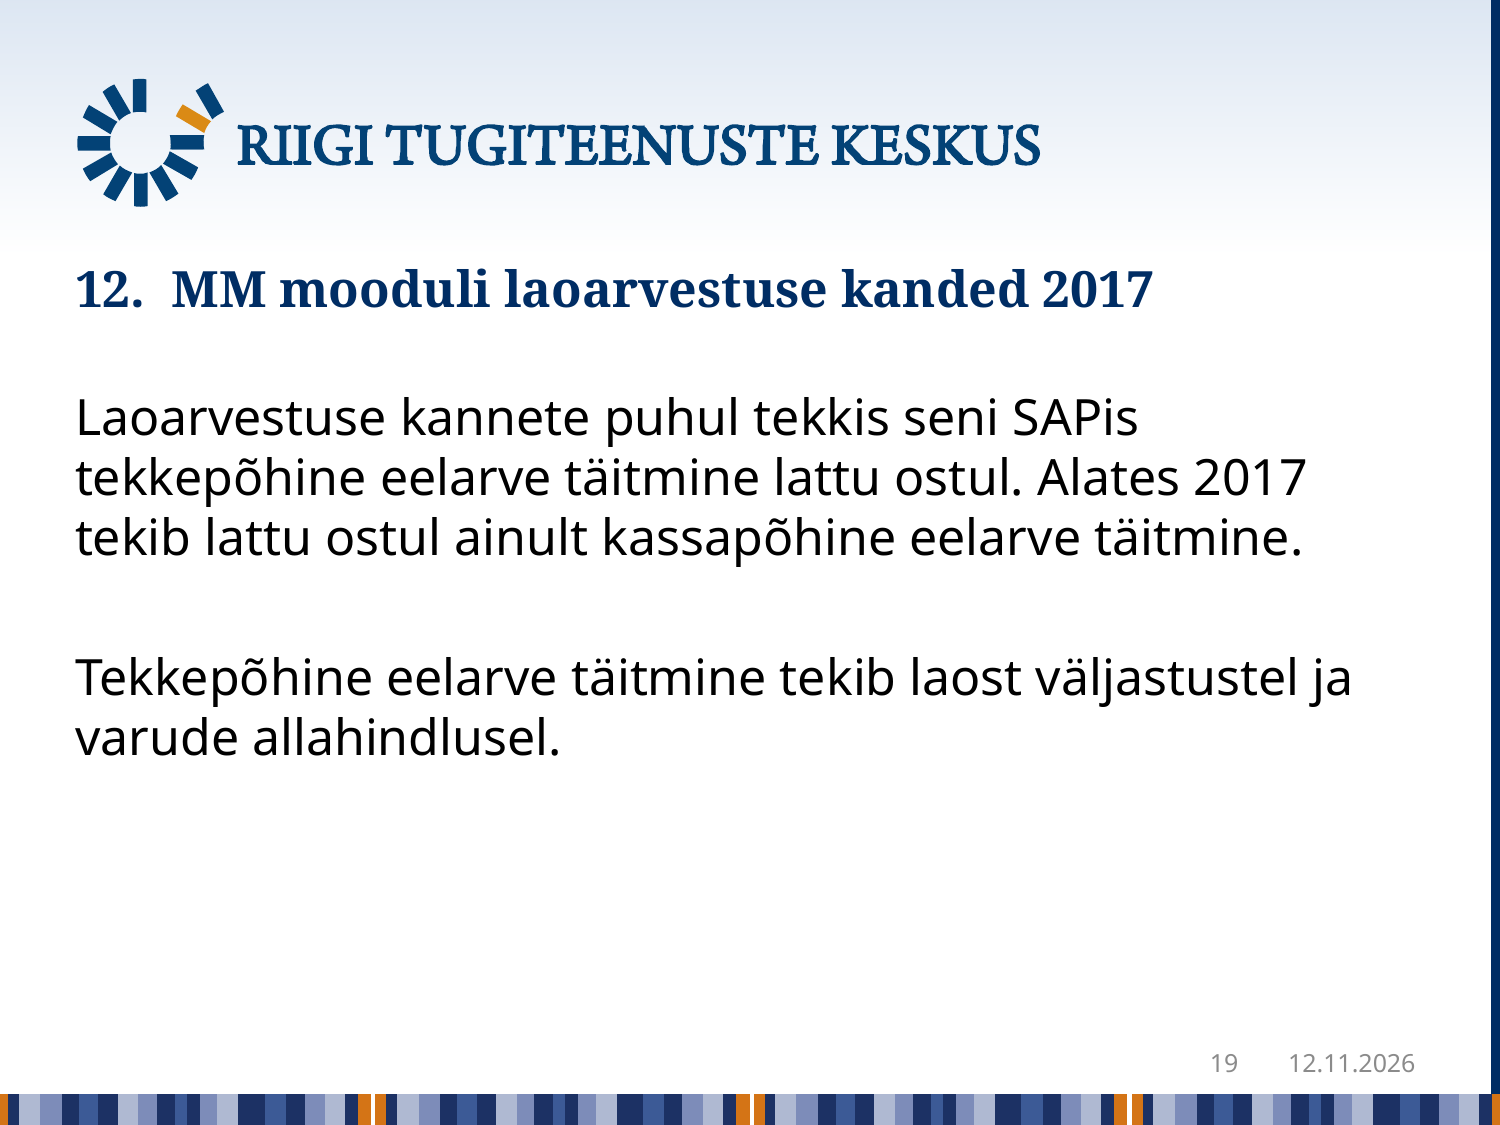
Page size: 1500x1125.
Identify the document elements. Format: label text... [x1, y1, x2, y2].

title 12. MM mooduli laoarvestuse kanded 2017 [75, 257, 1425, 350]
slide_number 19 [1139, 1035, 1254, 1095]
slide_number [1269, 1035, 1431, 1095]
list Laoarvestuse kannete puhul tekkis seni SAPis tekkepõhine eelarve täitmine lattu ostul. Alates 2017 tekib lattu ostul ainult kassapõhine eelarve täitmine. Tekkepõhine eelarve täitmine tekib laost väljastustel ja varude allahindlusel. [75, 385, 1425, 1012]
